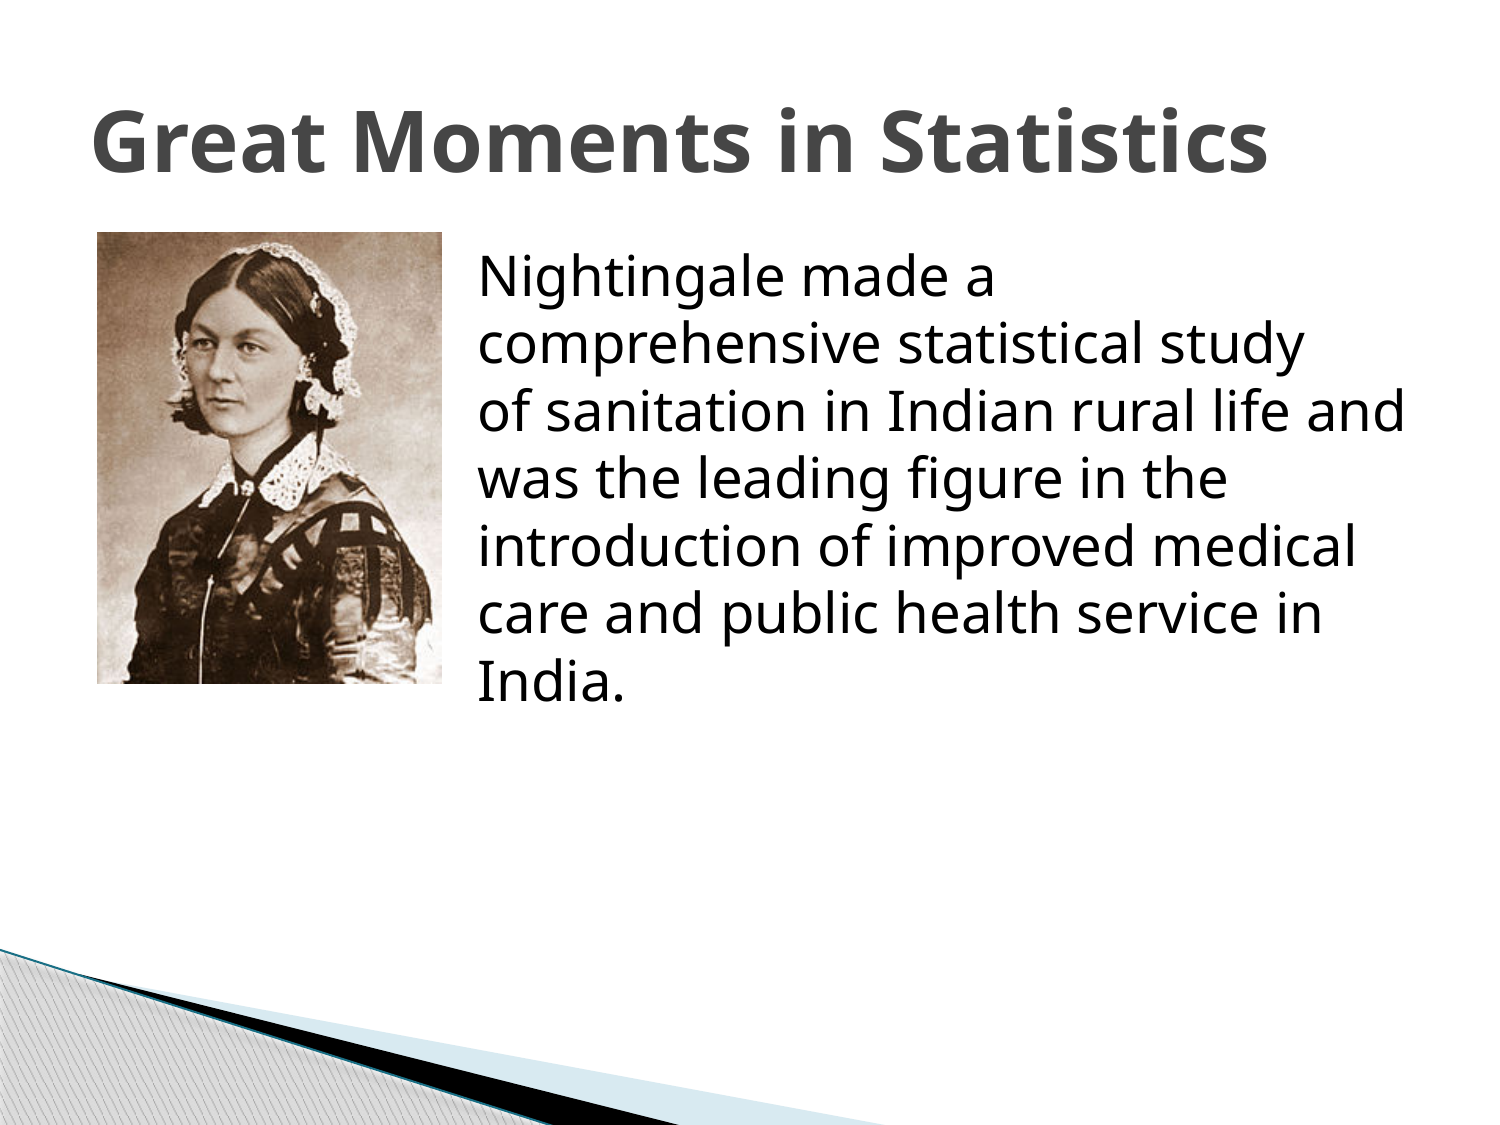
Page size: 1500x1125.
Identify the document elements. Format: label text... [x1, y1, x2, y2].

picture [97, 232, 442, 685]
title Great Moments in Statistics [75, 45, 1425, 233]
list Nightingale made a comprehensive statistical study of sanitation in Indian rural life and was the leading figure in the introduction of improved medical care and public health service in India. [444, 232, 1429, 975]
